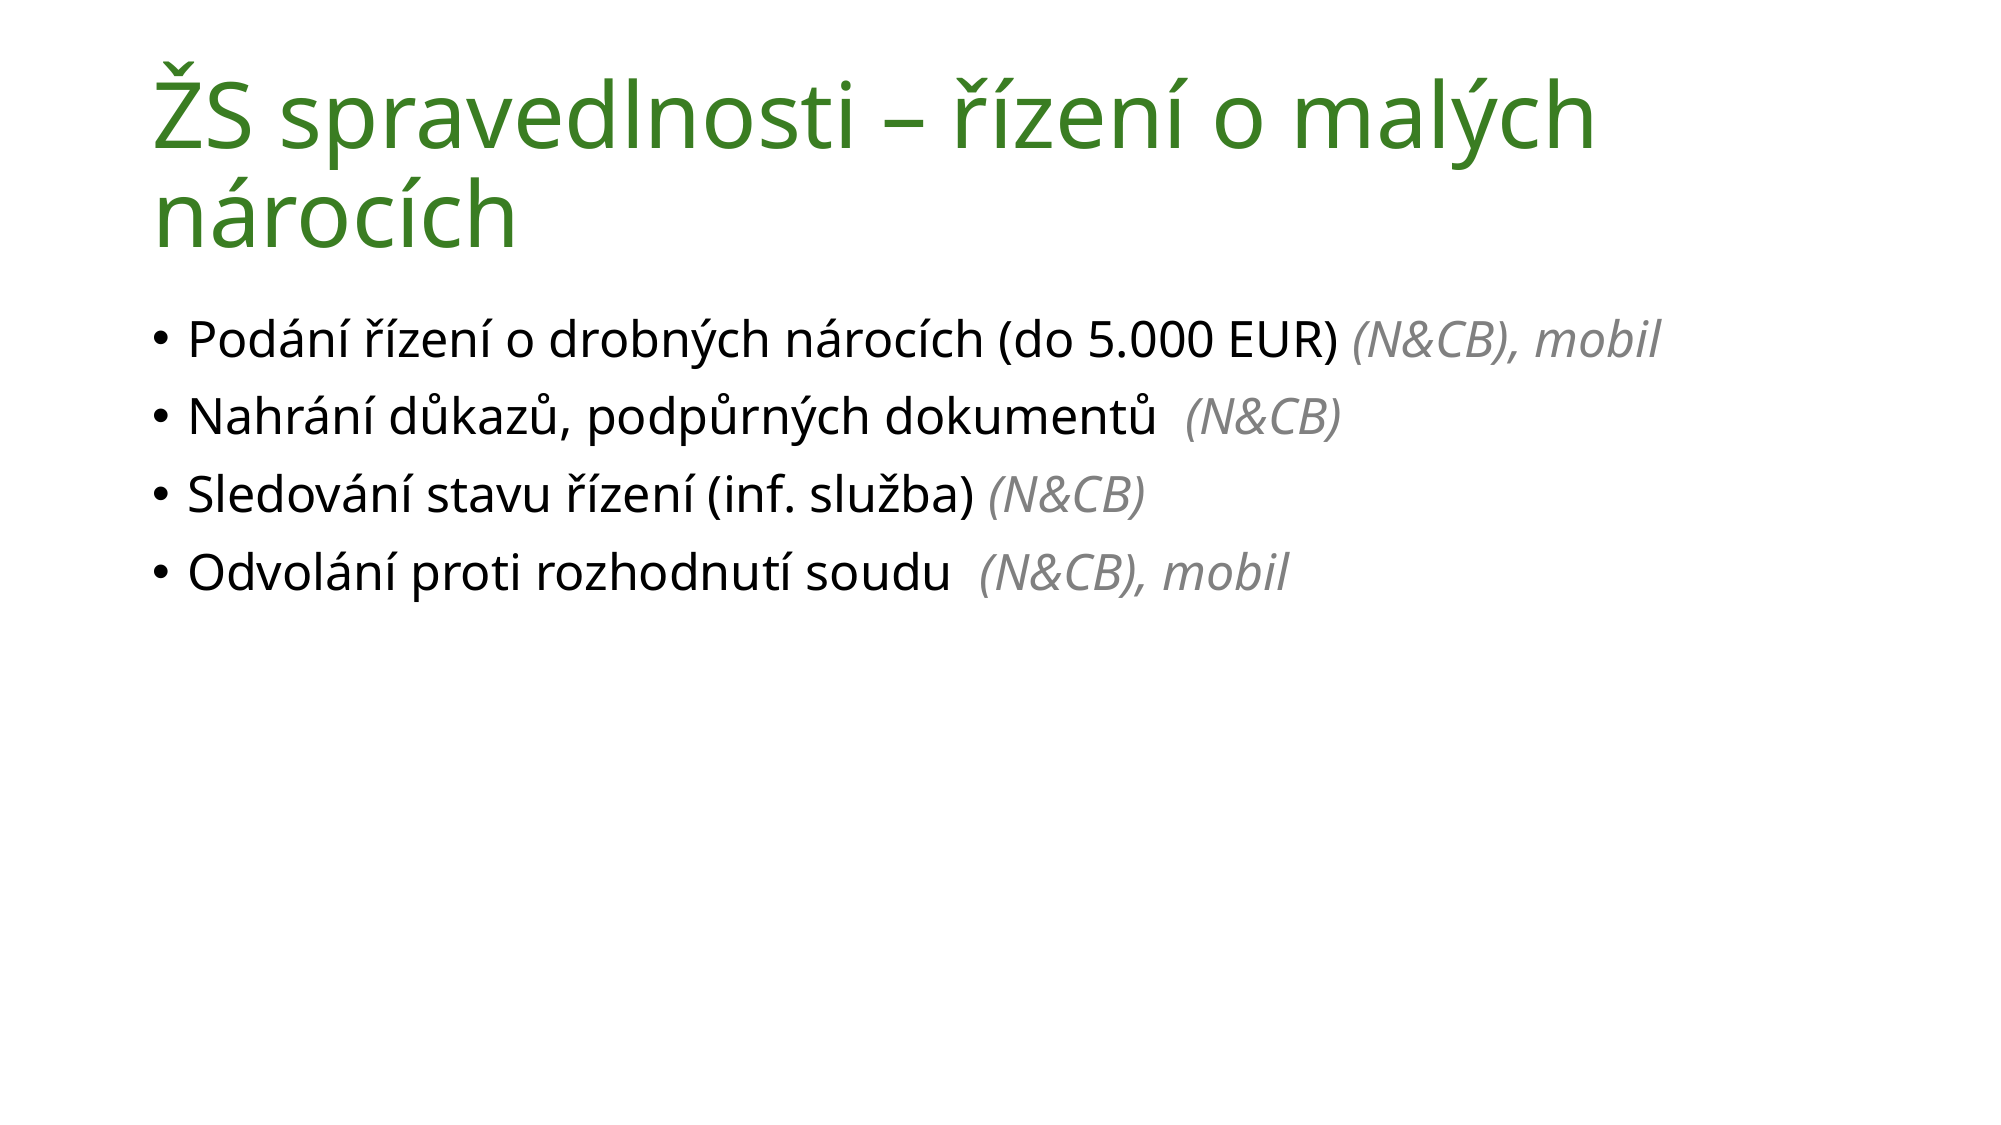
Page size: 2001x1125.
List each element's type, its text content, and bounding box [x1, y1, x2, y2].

list Podání řízení o drobných nárocích (do 5.000 EUR) (N&CB), mobil Nahrání důkazů, podpůrných dokumentů (N&CB) Sledování stavu řízení (inf. služba) (N&CB) Odvolání proti rozhodnutí soudu (N&CB), mobil [137, 299, 1823, 613]
title ŽS spravedlnosti – řízení o malých nárocích [137, 59, 1912, 278]
